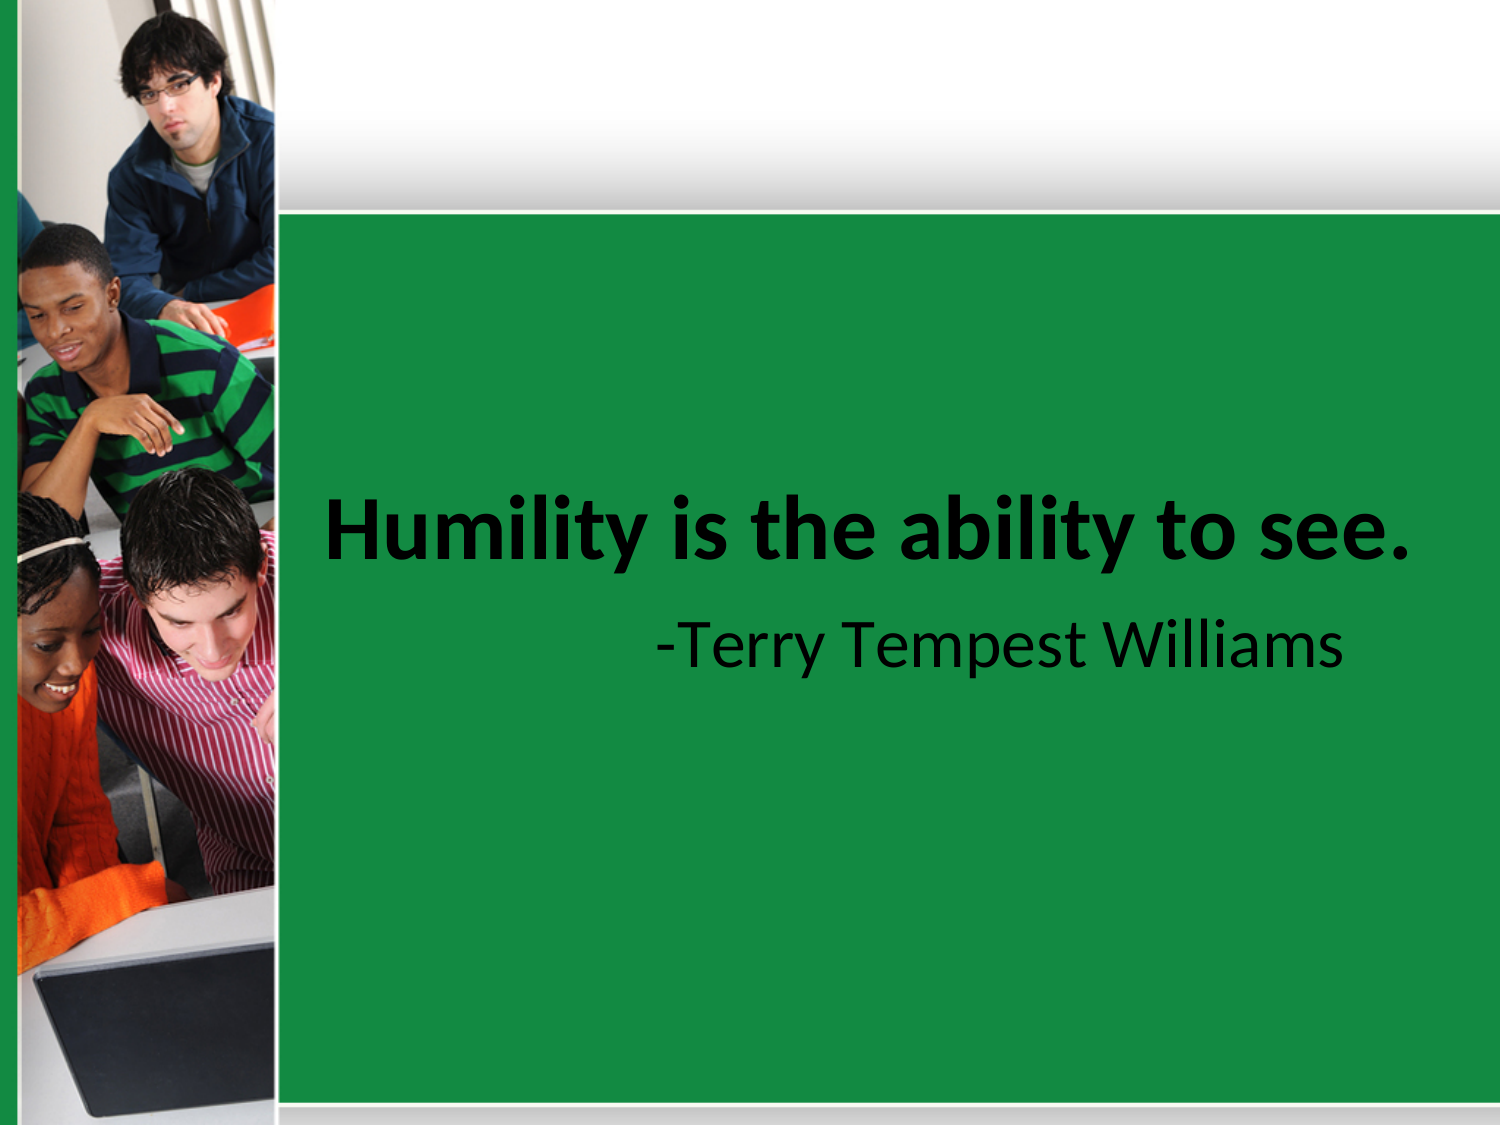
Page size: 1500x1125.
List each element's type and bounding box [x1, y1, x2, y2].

list [324, 449, 1488, 687]
picture [0, 0, 1500, 1125]
